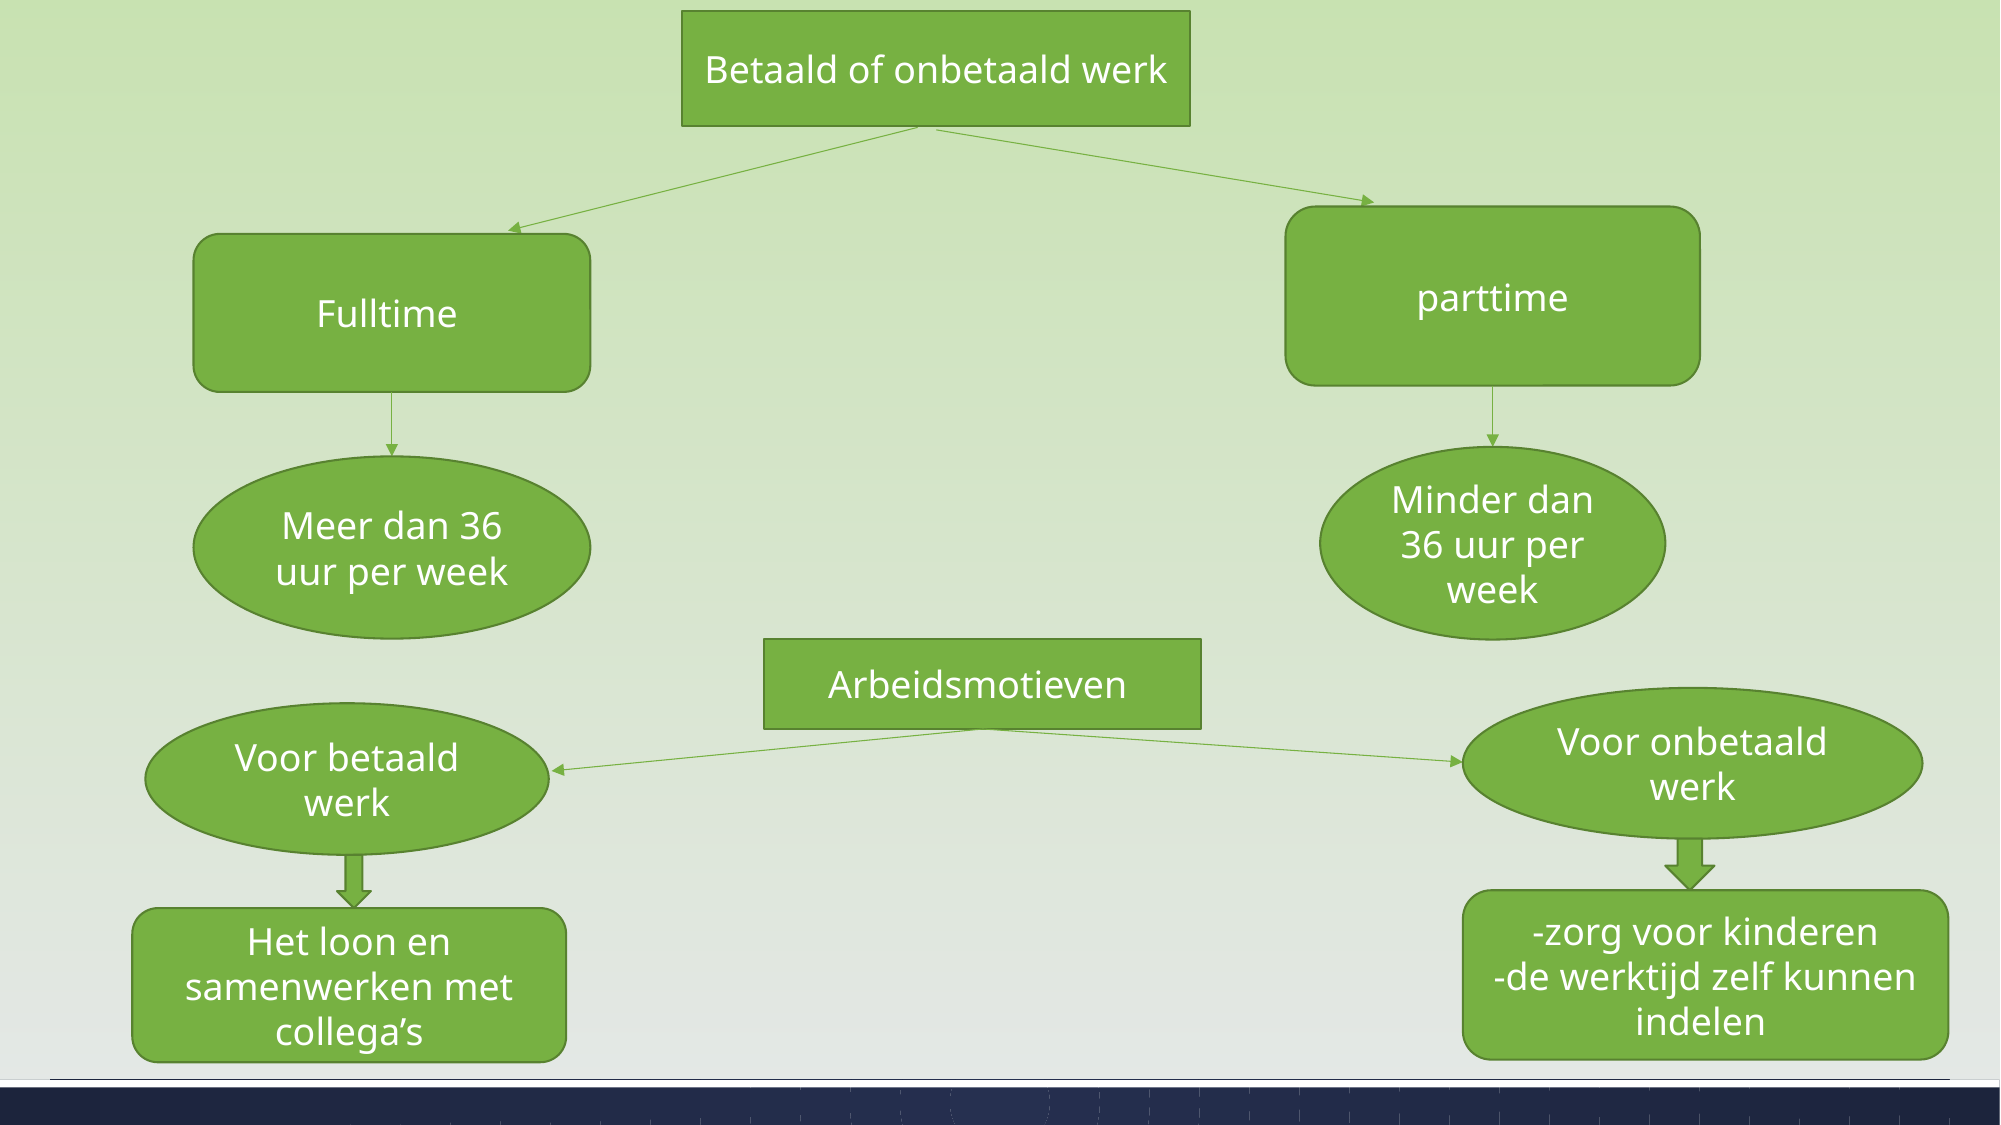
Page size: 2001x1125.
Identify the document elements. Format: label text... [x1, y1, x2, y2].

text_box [551, 728, 983, 771]
text_box Betaald of onbetaald werk [681, 10, 1191, 127]
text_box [982, 729, 1463, 763]
text_box Fulltime [192, 232, 592, 393]
text_box Voor onbetaald werk [1461, 686, 1924, 840]
text_box [1664, 837, 1716, 889]
text_box Voor betaald werk [144, 702, 550, 856]
text_box Het loon en samenwerken met collega’s [131, 907, 568, 1064]
text_box [336, 853, 372, 907]
text_box -zorg voor kinderen -de werktijd zelf kunnen indelen [1461, 889, 1950, 1061]
text_box Meer dan 36 uur per week [192, 455, 592, 640]
text_box Arbeidsmotieven [763, 638, 1202, 729]
text_box Minder dan 36 uur per week [1319, 445, 1667, 641]
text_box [936, 129, 1375, 203]
text_box parttime [1284, 205, 1702, 387]
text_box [508, 127, 918, 231]
